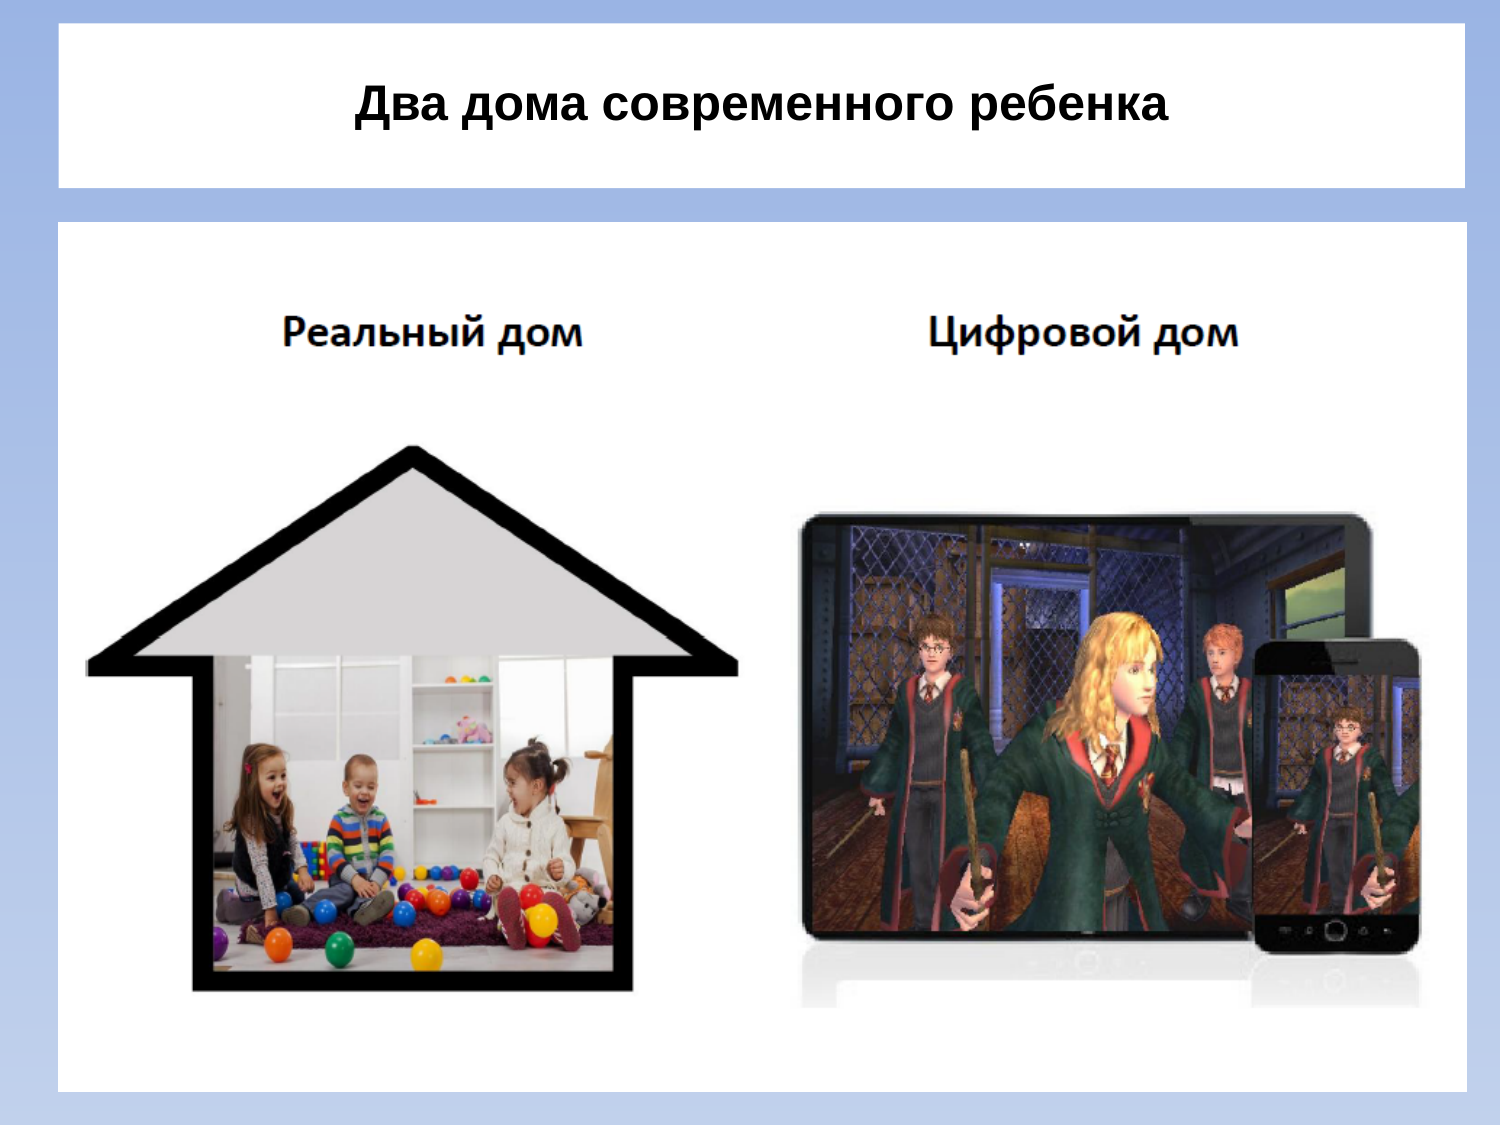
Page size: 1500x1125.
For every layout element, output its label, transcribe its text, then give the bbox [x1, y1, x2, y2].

text_box Два дома современного ребенка [56, 21, 1467, 190]
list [58, 222, 1467, 1092]
